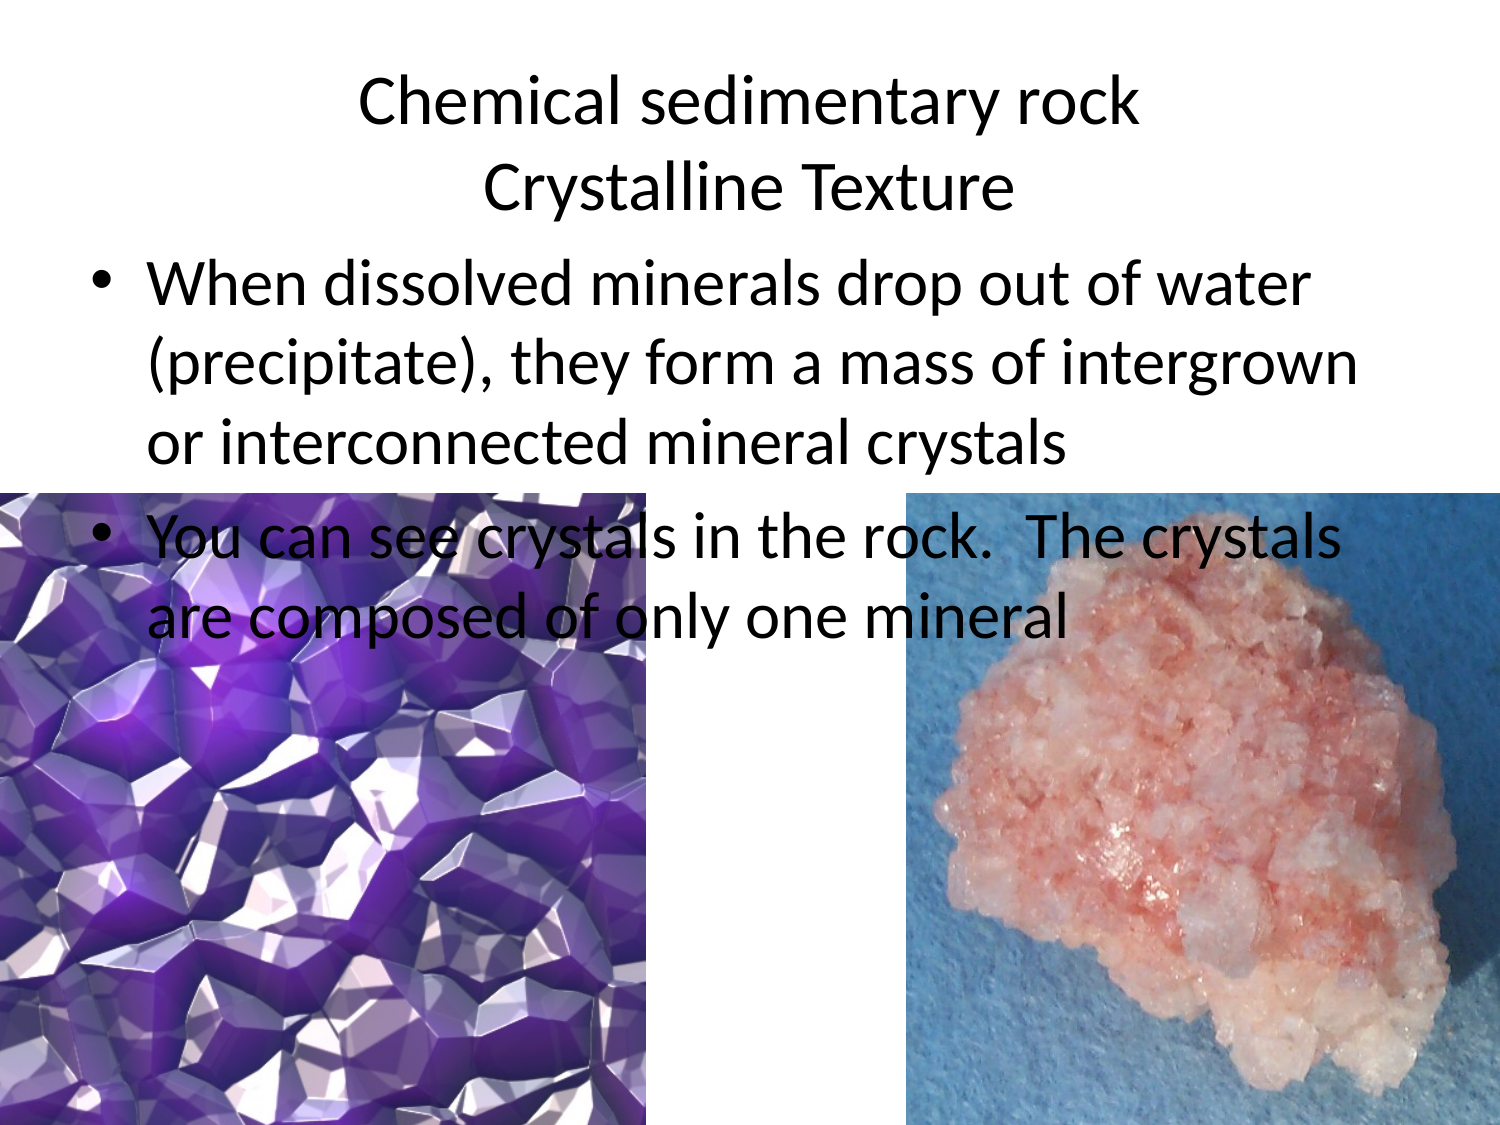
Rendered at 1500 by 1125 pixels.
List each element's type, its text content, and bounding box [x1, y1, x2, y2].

picture [0, 493, 646, 1125]
list When dissolved minerals drop out of water (precipitate), they form a mass of intergrown or interconnected mineral crystals You can see crystals in the rock. The crystals are composed of only one mineral [75, 137, 1425, 880]
picture [905, 493, 1500, 1125]
title Chemical sedimentary rock Crystalline Texture [75, 45, 1425, 137]
